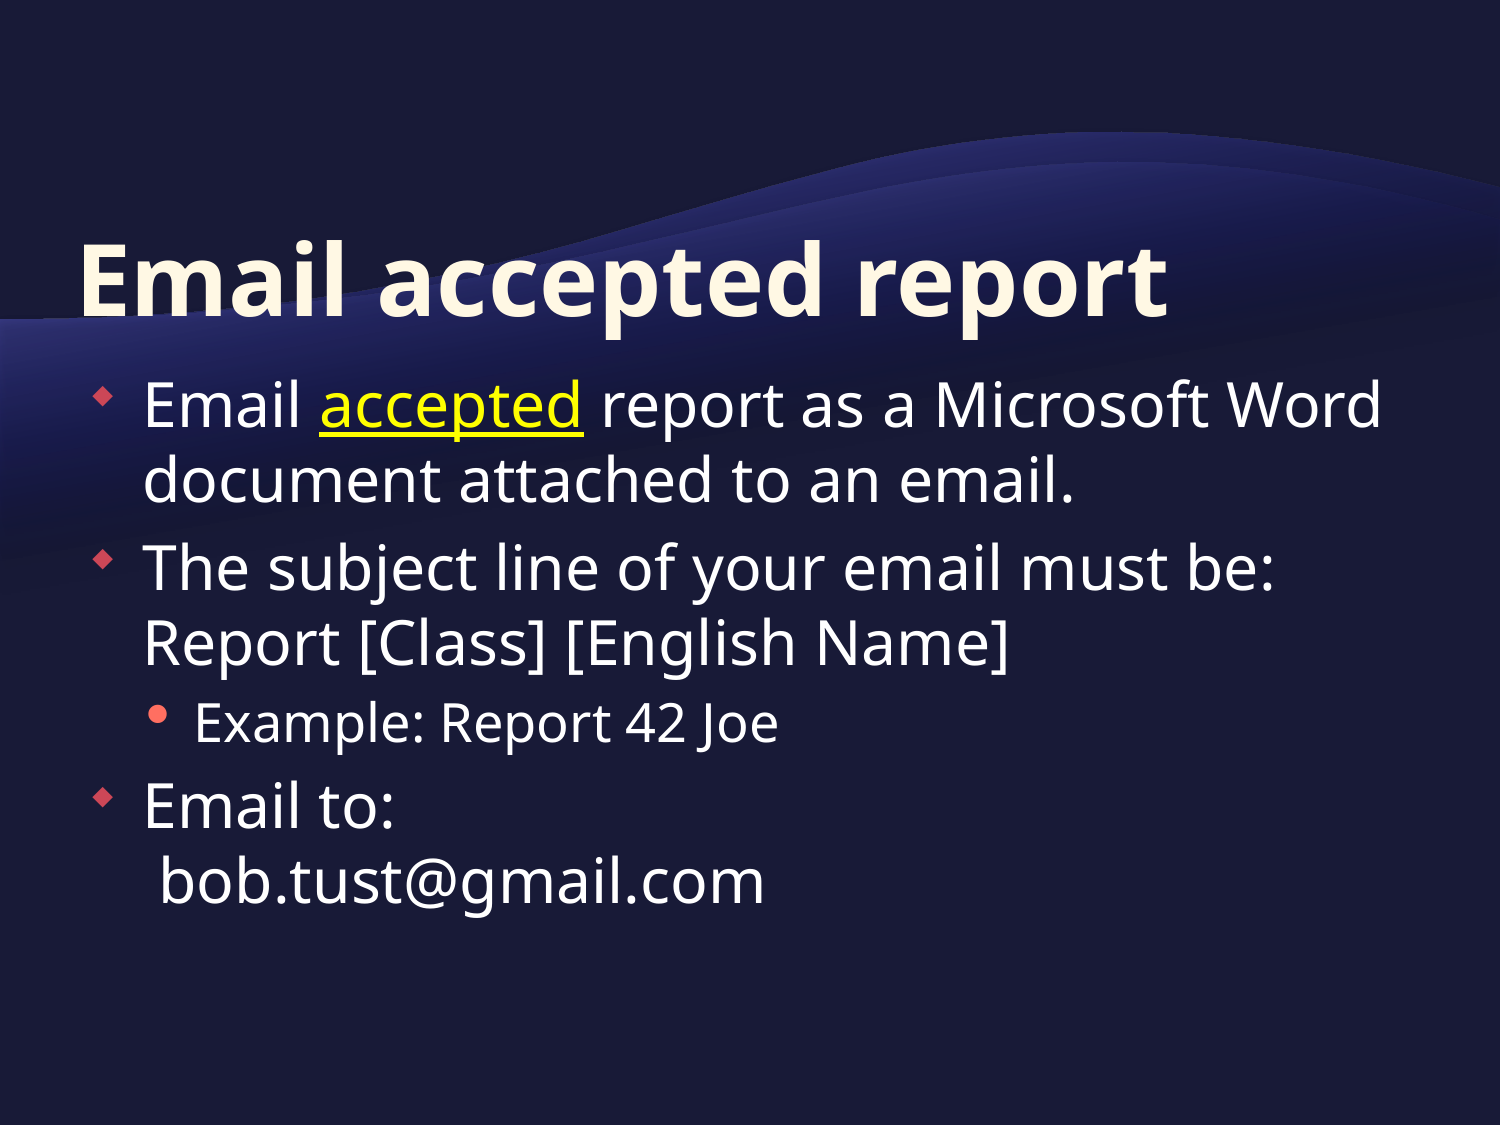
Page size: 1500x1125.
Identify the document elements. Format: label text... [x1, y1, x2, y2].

list Email accepted report as a Microsoft Word document attached to an email. The subject line of your email must be: Report [Class] [English Name] Example: Report 42 Joe Email to: bob.tust@gmail.com [75, 357, 1425, 1033]
title Email accepted report [75, 87, 1425, 338]
